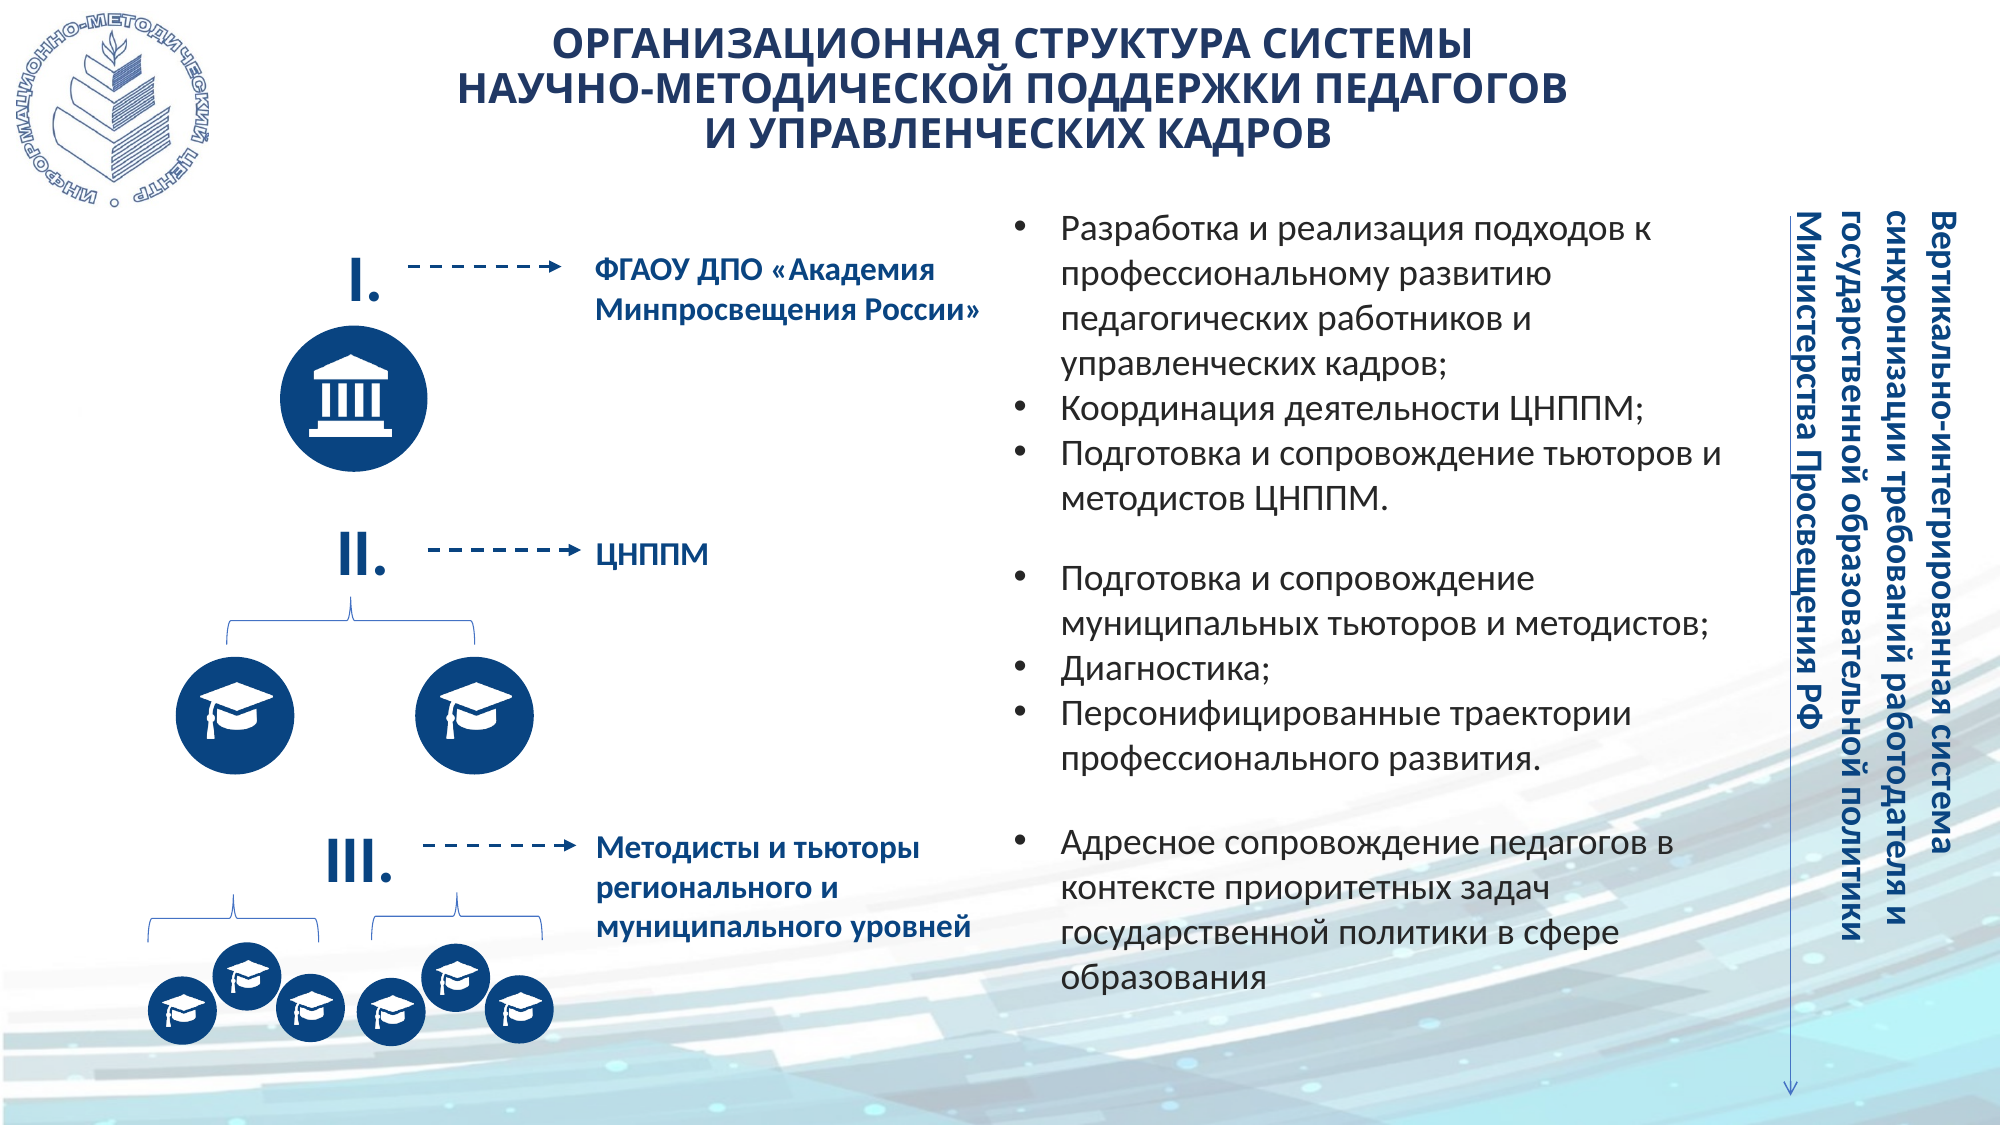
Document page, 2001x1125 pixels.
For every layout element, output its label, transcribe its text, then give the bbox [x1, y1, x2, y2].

text_box [355, 976, 427, 1048]
text_box Адресное сопровождение педагогов в контексте приоритетных задач государственной политики в сфере образования [999, 810, 1782, 1005]
picture [499, 992, 542, 1026]
text_box [274, 972, 346, 1044]
text_box [147, 894, 320, 943]
text_box [483, 974, 555, 1045]
text_box [146, 975, 218, 1046]
picture [227, 960, 269, 993]
picture [371, 995, 414, 1029]
picture [162, 994, 205, 1028]
picture [200, 682, 273, 739]
text_box [174, 655, 296, 776]
text_box [371, 892, 543, 941]
picture [309, 354, 392, 437]
text_box [279, 324, 429, 473]
text_box ФГАОУ ДПО «Академия Минпросвещения России» [581, 240, 999, 334]
text_box [414, 655, 535, 776]
picture [15, 11, 209, 209]
picture [436, 961, 478, 995]
picture [290, 991, 333, 1025]
title ОРГАНИЗАЦИОННАЯ СТРУКТУРА СИСТЕМЫ НАУЧНО-МЕТОДИЧЕСКОЙ ПОДДЕРЖКИ ПЕДАГОГОВ И УПРАВЛЕНЧЕСКИХ КАДРОВ [209, 25, 1885, 156]
text_box [420, 942, 492, 1014]
text_box III. [309, 808, 431, 904]
text_box Вертикально-интегрированная система синхронизации требований работодателя и государственной образовательной политики Министерства Просвещения РФ [1782, 196, 1977, 1073]
text_box II. [321, 501, 418, 596]
picture [440, 682, 512, 739]
text_box [226, 596, 476, 645]
text_box [211, 941, 283, 1012]
text_box Разработка и реализация подходов к профессиональному развитию педагогических работников и управленческих кадров; Координация деятельности ЦНППМ; Подготовка и сопровождение тьюторов и методистов ЦНППМ. [999, 196, 1782, 526]
text_box Методисты и тьюторы регионального и муниципального уровней [581, 817, 999, 952]
text_box ЦНППМ [581, 524, 1101, 580]
text_box I. [333, 227, 423, 323]
text_box Подготовка и сопровождение муниципальных тьюторов и методистов; Диагностика; Персонифицированные траектории профессионального развития. [999, 546, 1782, 785]
